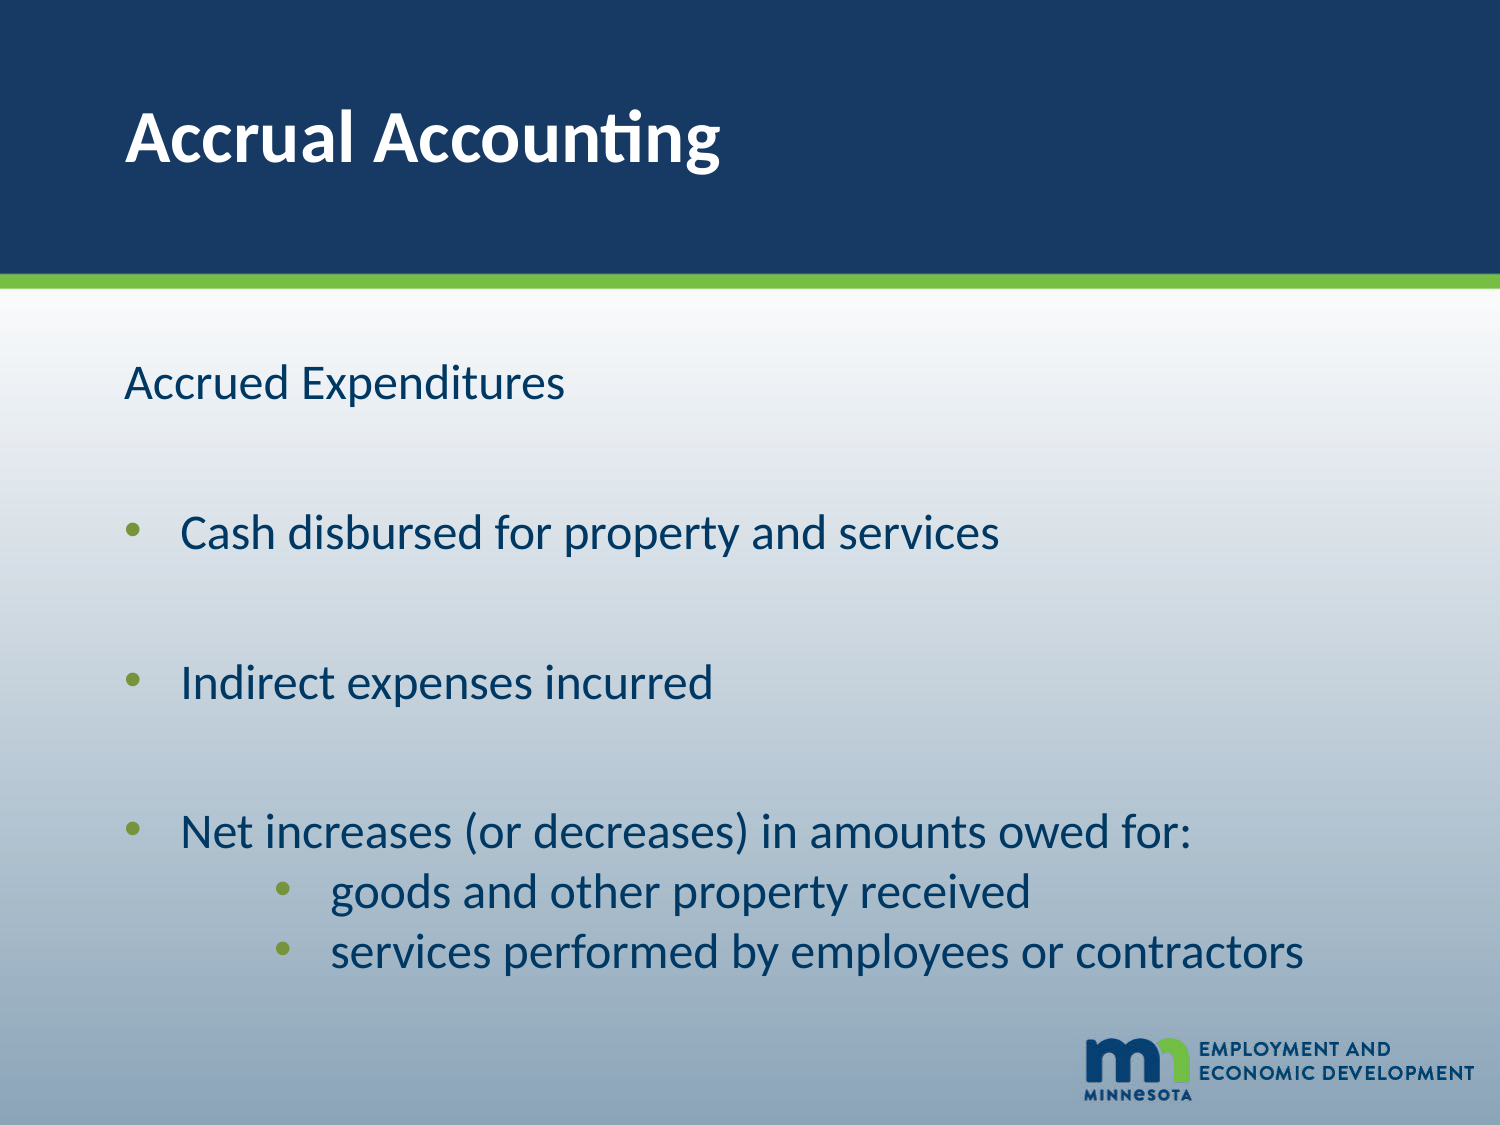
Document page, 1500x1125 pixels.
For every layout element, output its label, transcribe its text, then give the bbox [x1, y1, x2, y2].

picture [0, 0, 1500, 1125]
list Accrued Expenditures Cash disbursed for property and services Indirect expenses incurred Net increases (or decreases) in amounts owed for: goods and other property received services performed by employees or contractors [122, 350, 1310, 941]
title Accrual Accounting [125, 87, 825, 179]
